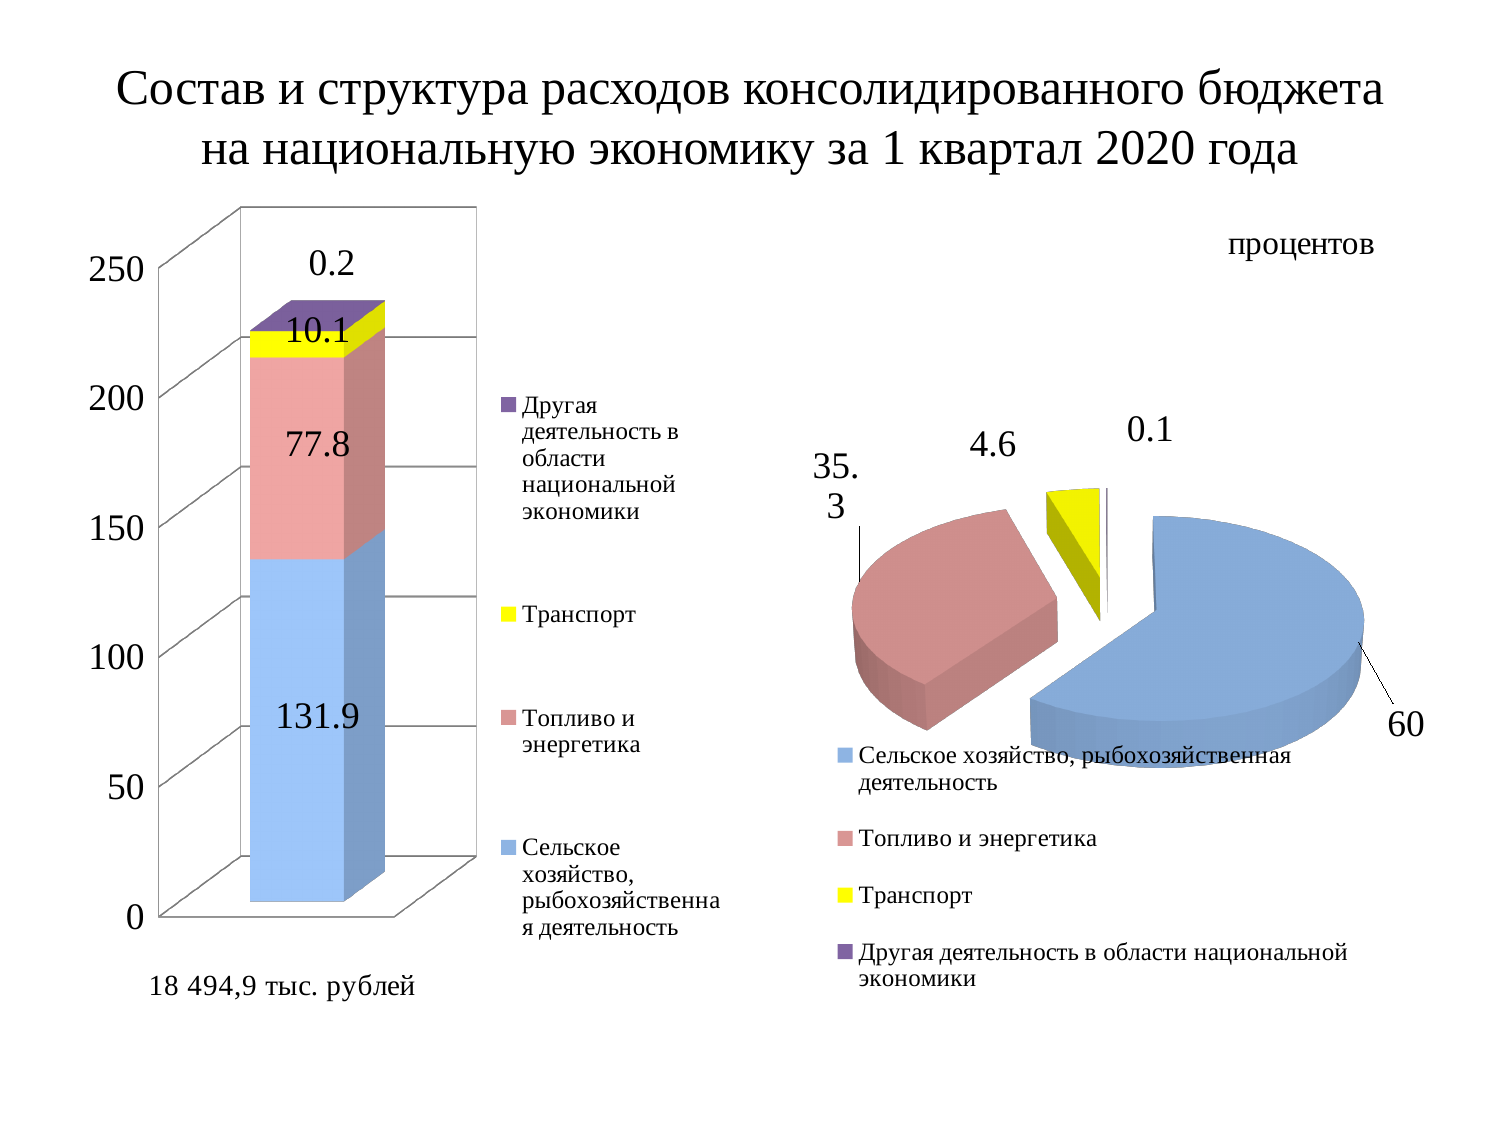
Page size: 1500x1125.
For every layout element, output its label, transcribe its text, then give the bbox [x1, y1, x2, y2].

chart [761, 195, 1426, 1036]
chart [74, 184, 738, 1036]
title Состав и структура расходов консолидированного бюджета на национальную экономику за 1 квартал 2020 года [75, 44, 1425, 185]
